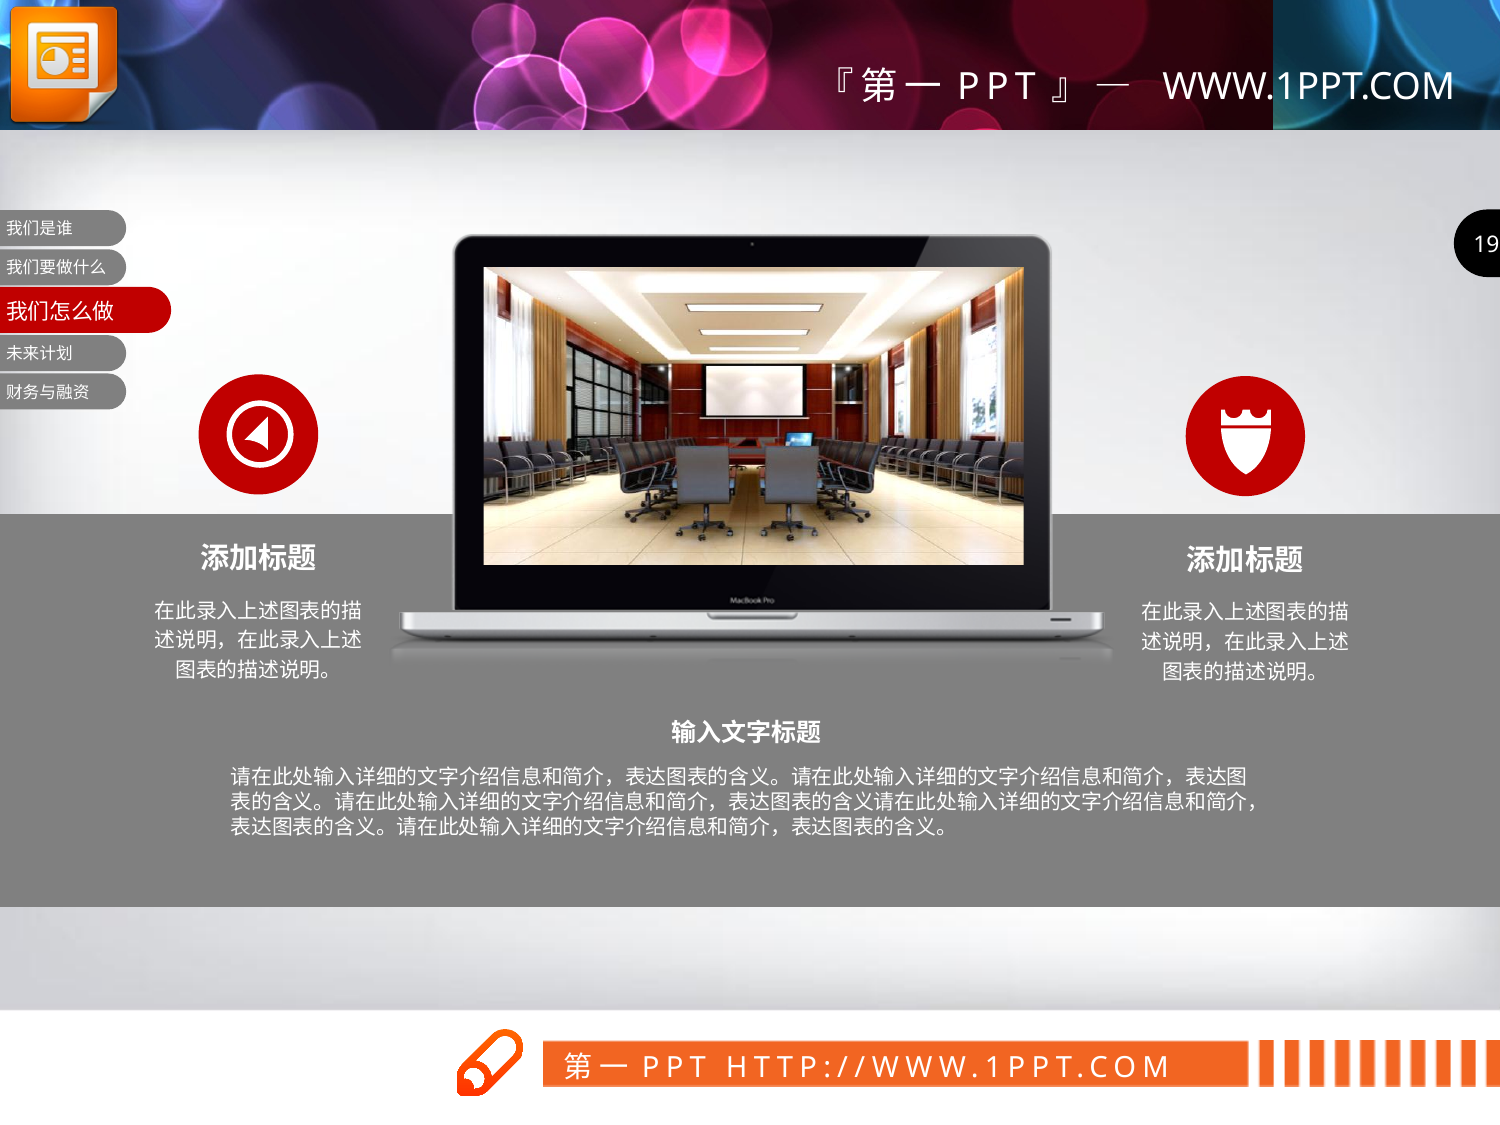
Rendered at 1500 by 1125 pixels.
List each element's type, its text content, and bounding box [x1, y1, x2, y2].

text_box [226, 400, 294, 468]
text_box 添加标题 [1148, 533, 1343, 584]
text_box 请在此处输入详细的文字介绍信息和简介，表达图表的含义。请在此处输入详细的文字介绍信息和简介，表达图表的含义。请在此处输入详细的文字介绍信息和简介，表达图表的含义请在此处输入详细的文字介绍信息和简介，表达图表的含义。请在此处输入详细的文字介绍信息和简介，表达图表的含义。 [216, 756, 1269, 857]
text_box 我们怎么做 [0, 289, 208, 332]
text_box 在此录入上述图表的描述说明，在此录入上述图表的描述说明。 [1121, 586, 1369, 692]
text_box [368, 207, 1135, 669]
picture [0, 907, 1500, 1012]
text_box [1220, 409, 1272, 475]
text_box 财务与融资 [0, 373, 145, 410]
picture [543, 1040, 1500, 1087]
text_box 输入文字标题 [638, 708, 855, 745]
text_box 在此录入上述图表的描述说明，在此录入上述图表的描述说明。 [135, 584, 382, 690]
text_box 19 [1458, 209, 1500, 277]
text_box [0, 514, 1500, 907]
text_box [1453, 227, 1458, 260]
text_box [198, 374, 319, 495]
picture [0, 0, 1500, 514]
text_box 添加标题 [161, 532, 356, 583]
text_box 我们是谁 [0, 210, 145, 247]
text_box 我们要做什么 [0, 249, 145, 286]
text_box [1185, 376, 1306, 497]
text_box 未来计划 [0, 335, 145, 372]
